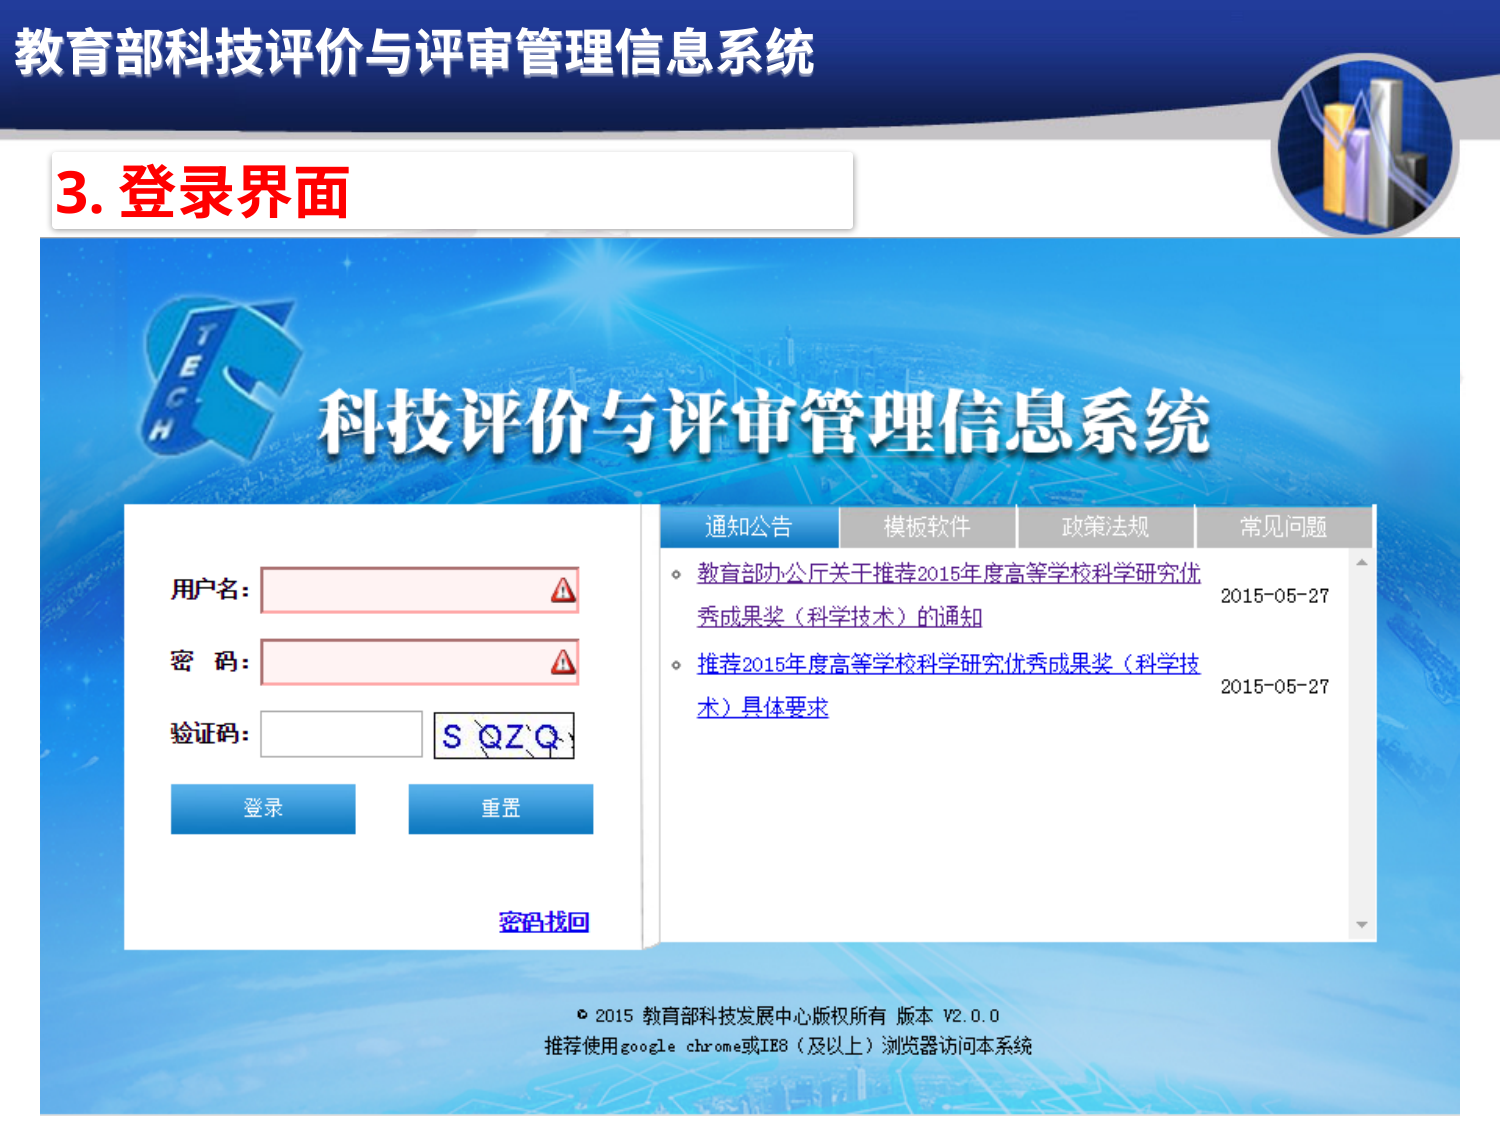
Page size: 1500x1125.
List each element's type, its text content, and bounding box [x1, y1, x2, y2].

picture [0, 1, 1500, 1125]
text_box 3.登录界面 [52, 152, 853, 229]
